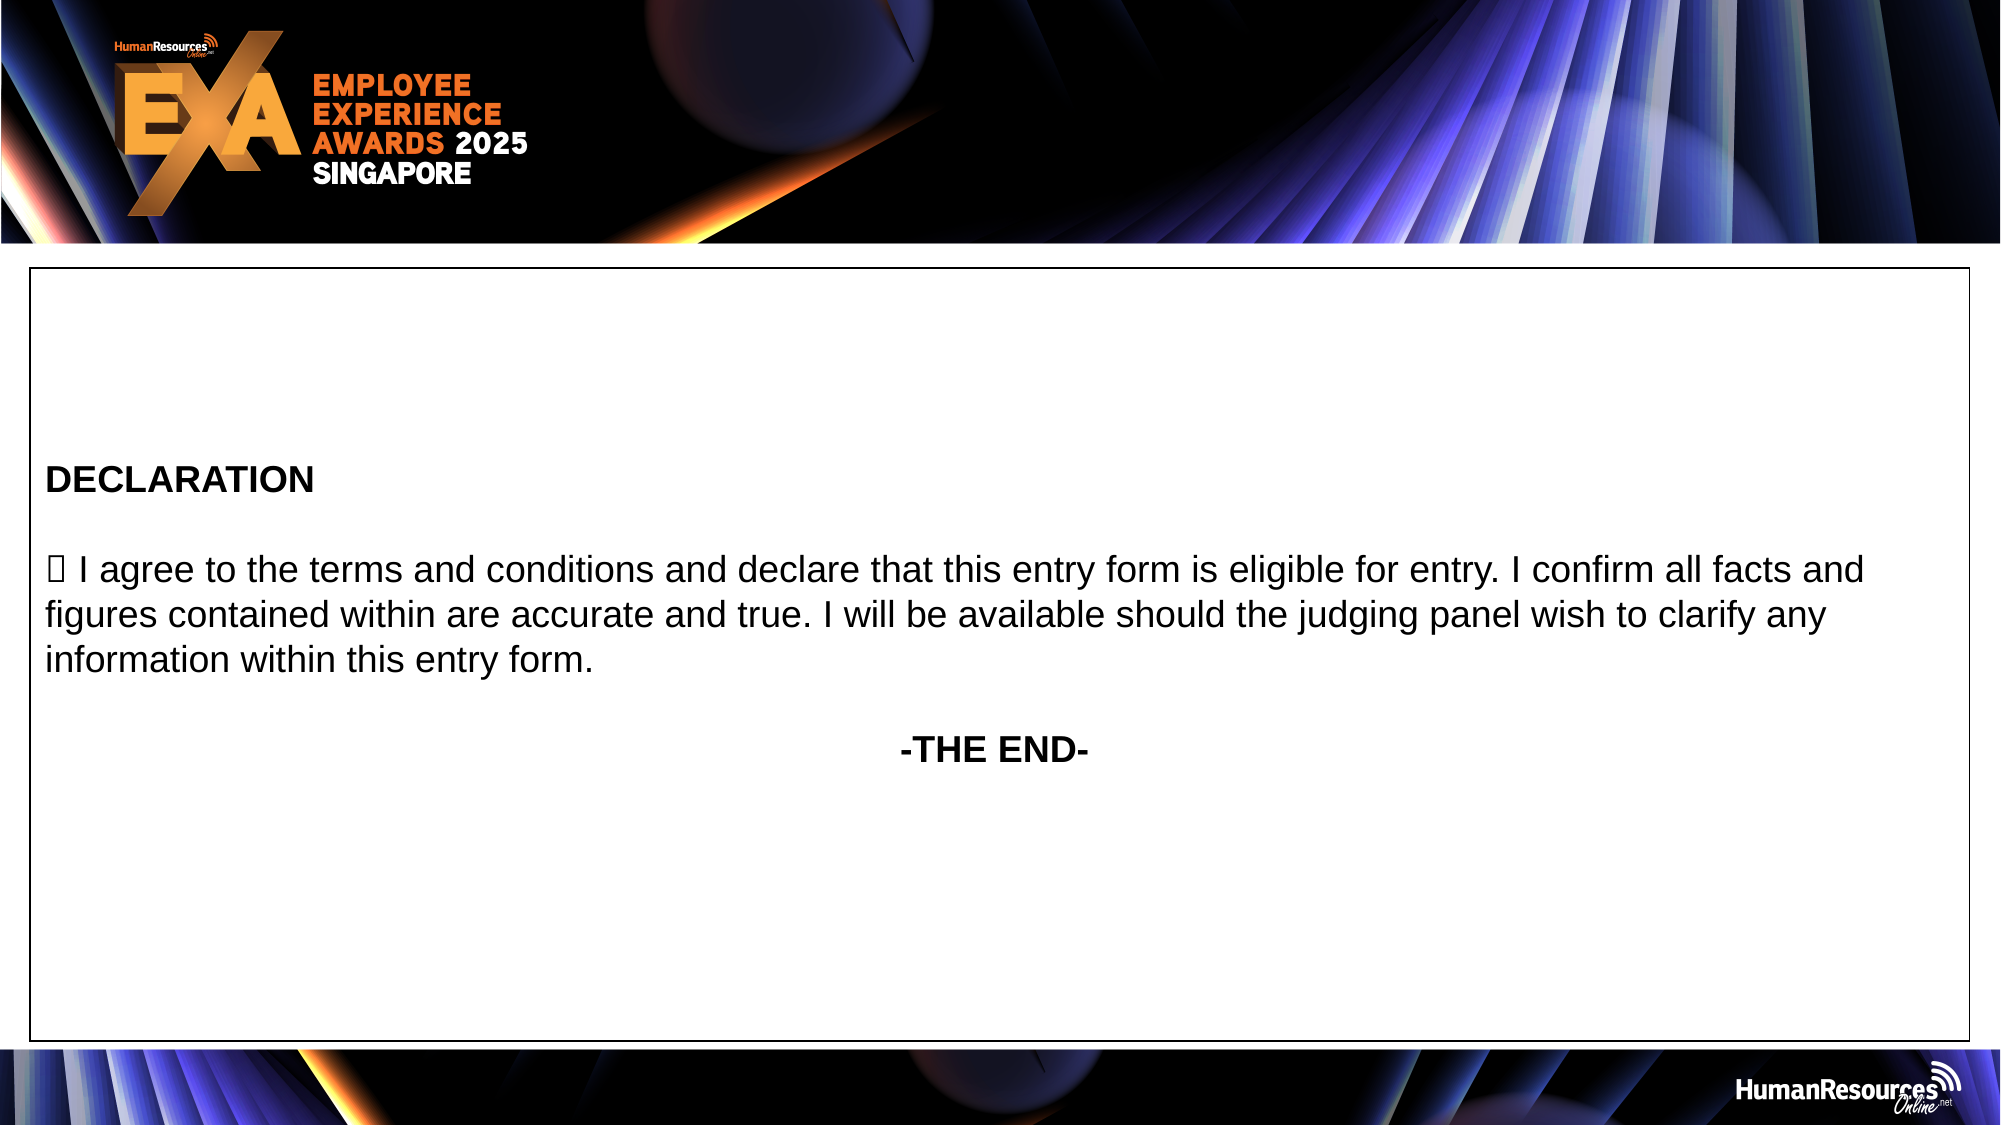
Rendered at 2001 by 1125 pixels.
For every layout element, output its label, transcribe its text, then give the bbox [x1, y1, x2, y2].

picture [0, 0, 2001, 1125]
text_box DECLARATION  I agree to the terms and conditions and declare that this entry form is eligible for entry. I confirm all facts and figures contained within are accurate and true. I will be available should the judging panel wish to clarify any information within this entry form. -THE END- [30, 267, 1970, 1042]
